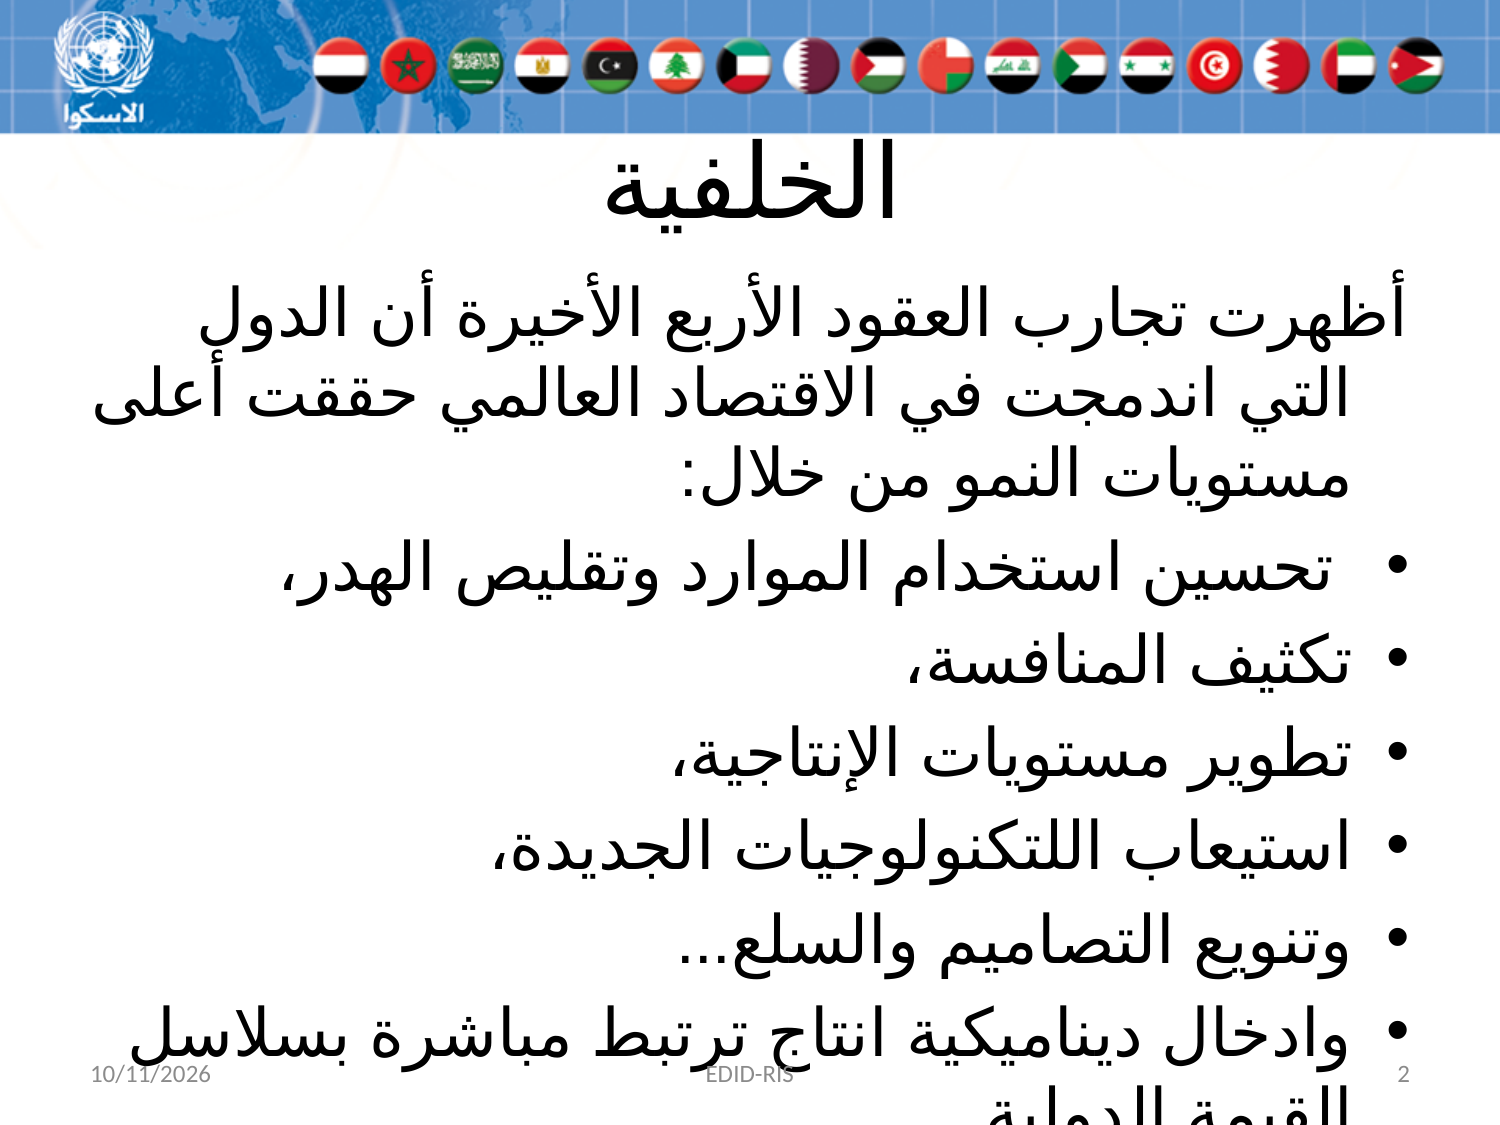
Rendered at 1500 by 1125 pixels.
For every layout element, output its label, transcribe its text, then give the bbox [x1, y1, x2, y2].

picture [0, 0, 1500, 1125]
footer EDID-RIS [512, 1042, 988, 1103]
list أظهرت تجارب العقود الأربع الأخيرة أن الدول التي اندمجت في الاقتصاد العالمي حققت أعلى مستويات النمو من خلال: تحسين استخدام الموارد وتقليص الهدر، تكثيف المنافسة، تطوير مستويات الإنتاجية، استيعاب اللتكنولوجيات الجديدة، وتنويع التصاميم والسلع... وادخال ديناميكية انتاج ترتبط مباشرة بسلاسل القيمة الدولية [74, 262, 1426, 1006]
slide_number 2 [1074, 1042, 1425, 1103]
title الخلفية [76, 207, 1427, 257]
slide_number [75, 1042, 425, 1103]
